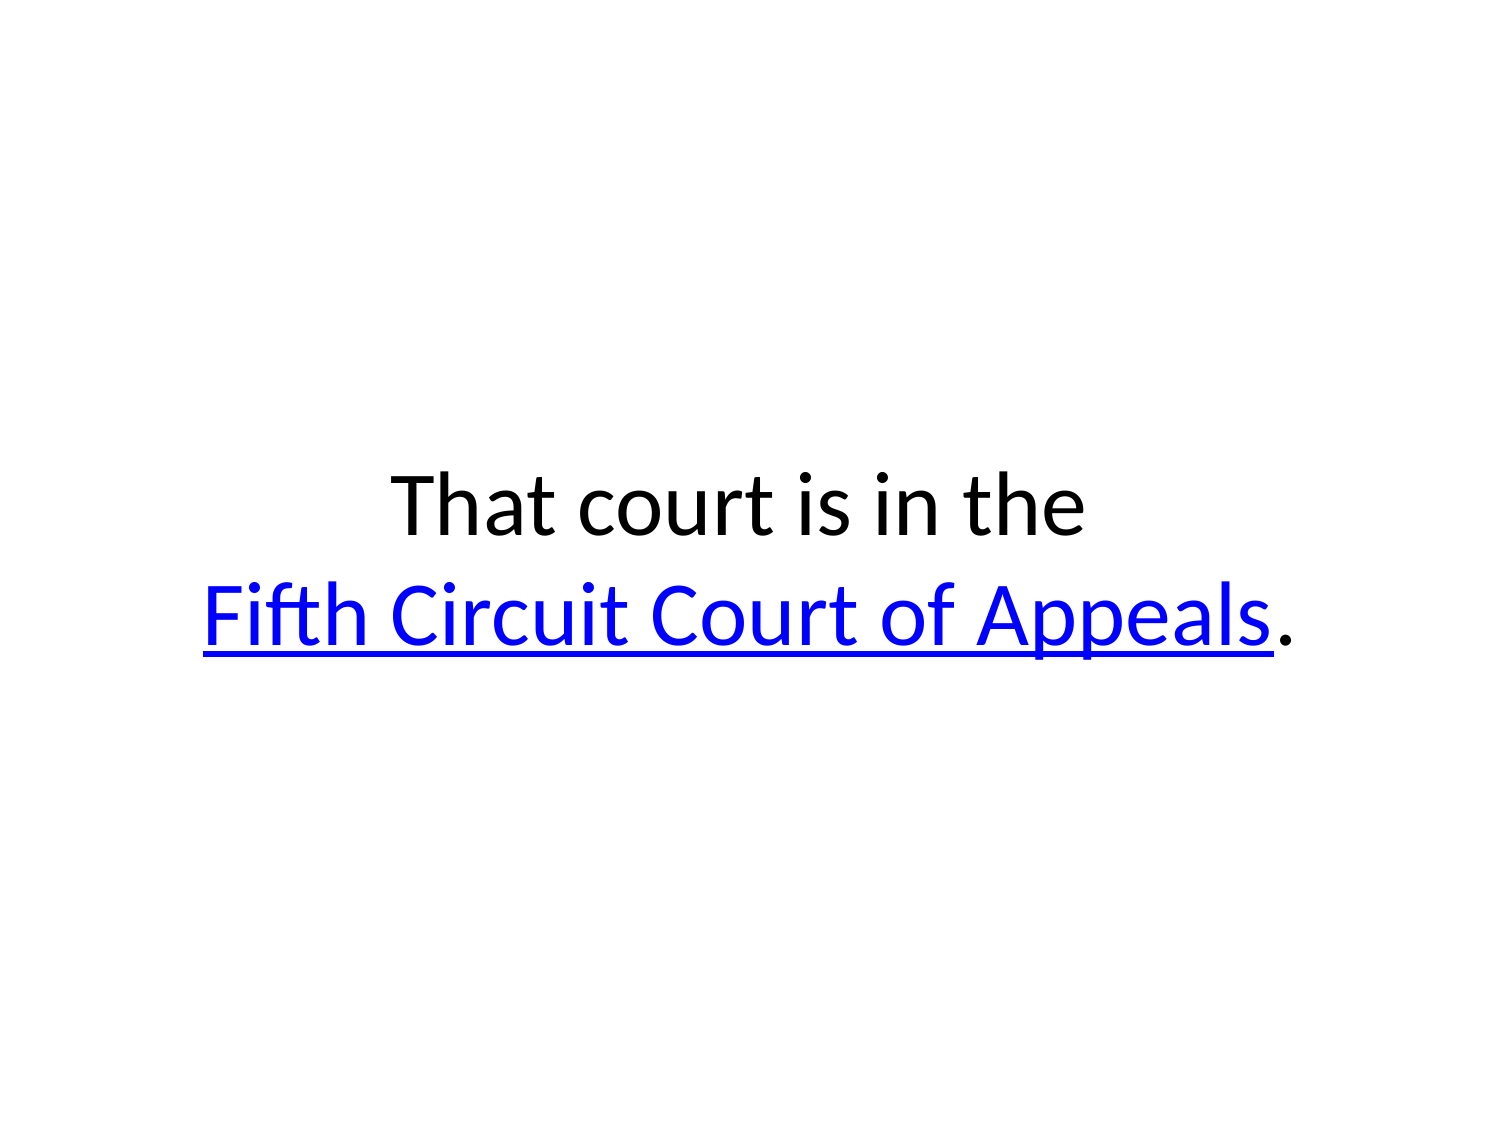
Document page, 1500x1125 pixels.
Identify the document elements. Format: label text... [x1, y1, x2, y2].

title That court is in the Fifth Circuit Court of Appeals. [74, 44, 1426, 1063]
